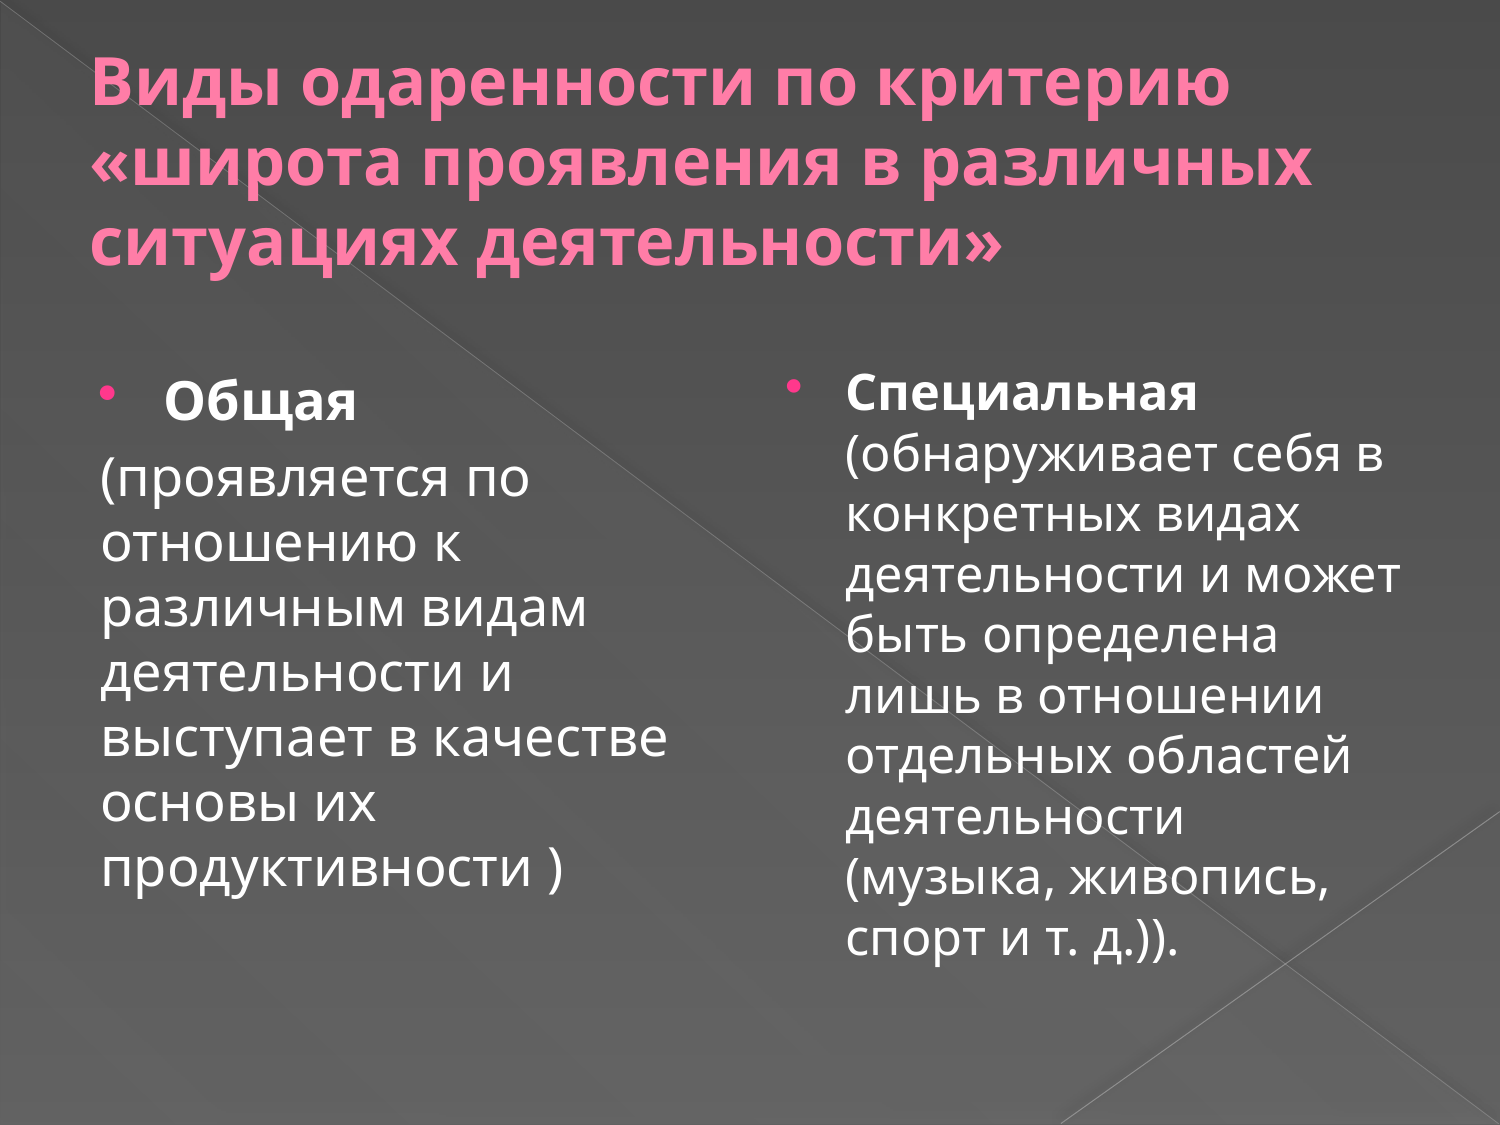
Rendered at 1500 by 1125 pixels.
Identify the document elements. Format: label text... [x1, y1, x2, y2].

title Виды одаренности по критерию «широта проявления в различных ситуациях деятельности» [75, 43, 1425, 274]
list Специальная (обнаруживает себя в конкретных видах деятельности и может быть определена лишь в отношении отдельных областей деятельности (музыка, живопись, спорт и т. д.)). [762, 282, 1425, 1025]
list Общая (проявляется по отношению к различным видам деятельности и выступает в качестве основы их продуктивности ) [75, 282, 738, 1025]
